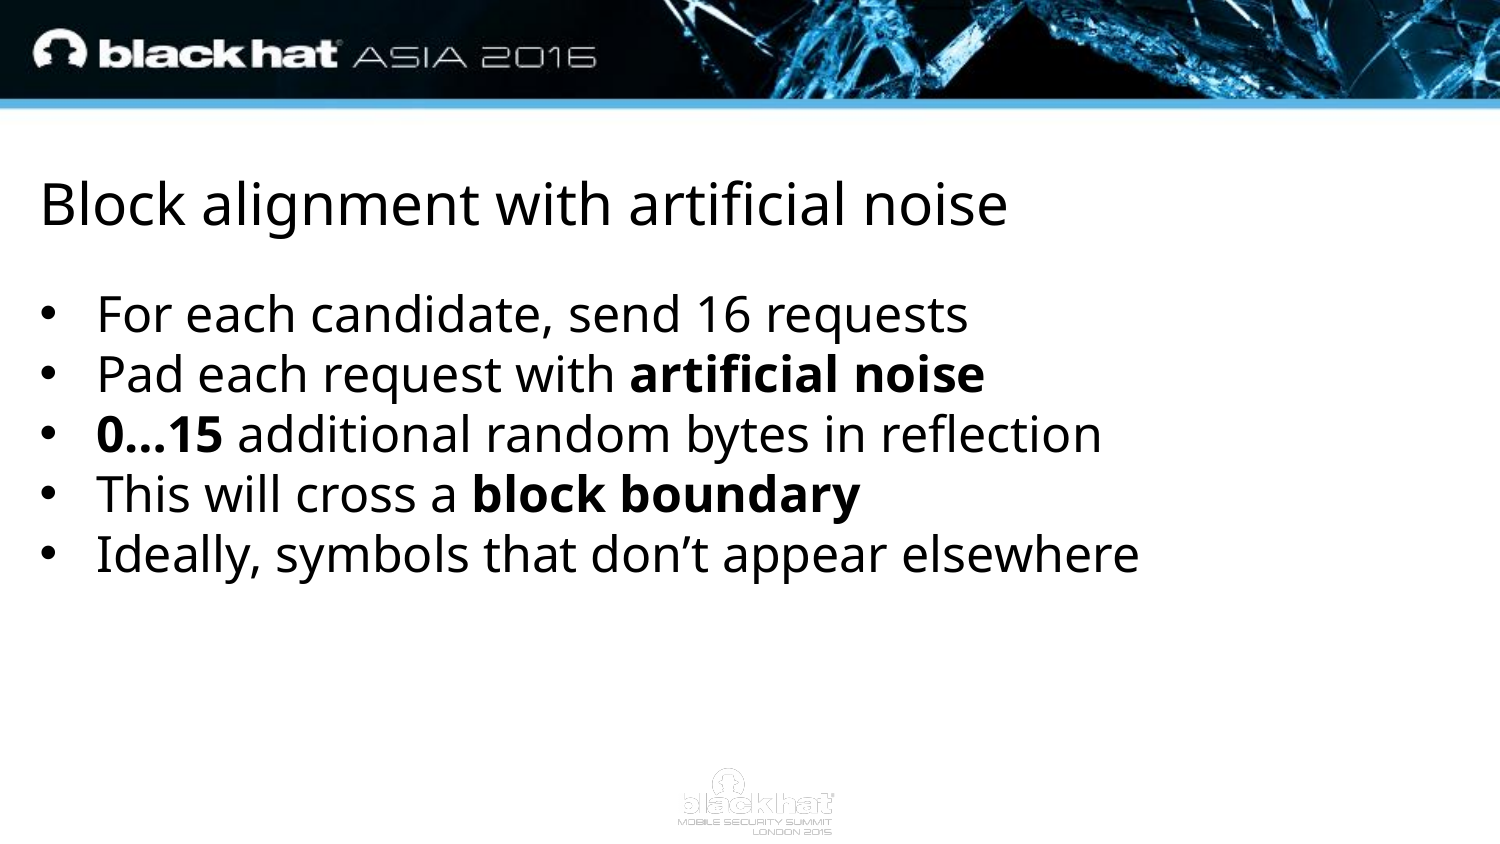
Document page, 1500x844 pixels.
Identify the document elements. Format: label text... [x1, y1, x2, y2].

text_box Block alignment with artificial noise [24, 159, 1438, 245]
text_box For each candidate, send 16 requests Pad each request with artificial noise 0…15 additional random bytes in reflection This will cross a block boundary Ideally, symbols that don’t appear elsewhere [24, 274, 1450, 590]
picture [0, 0, 1500, 844]
